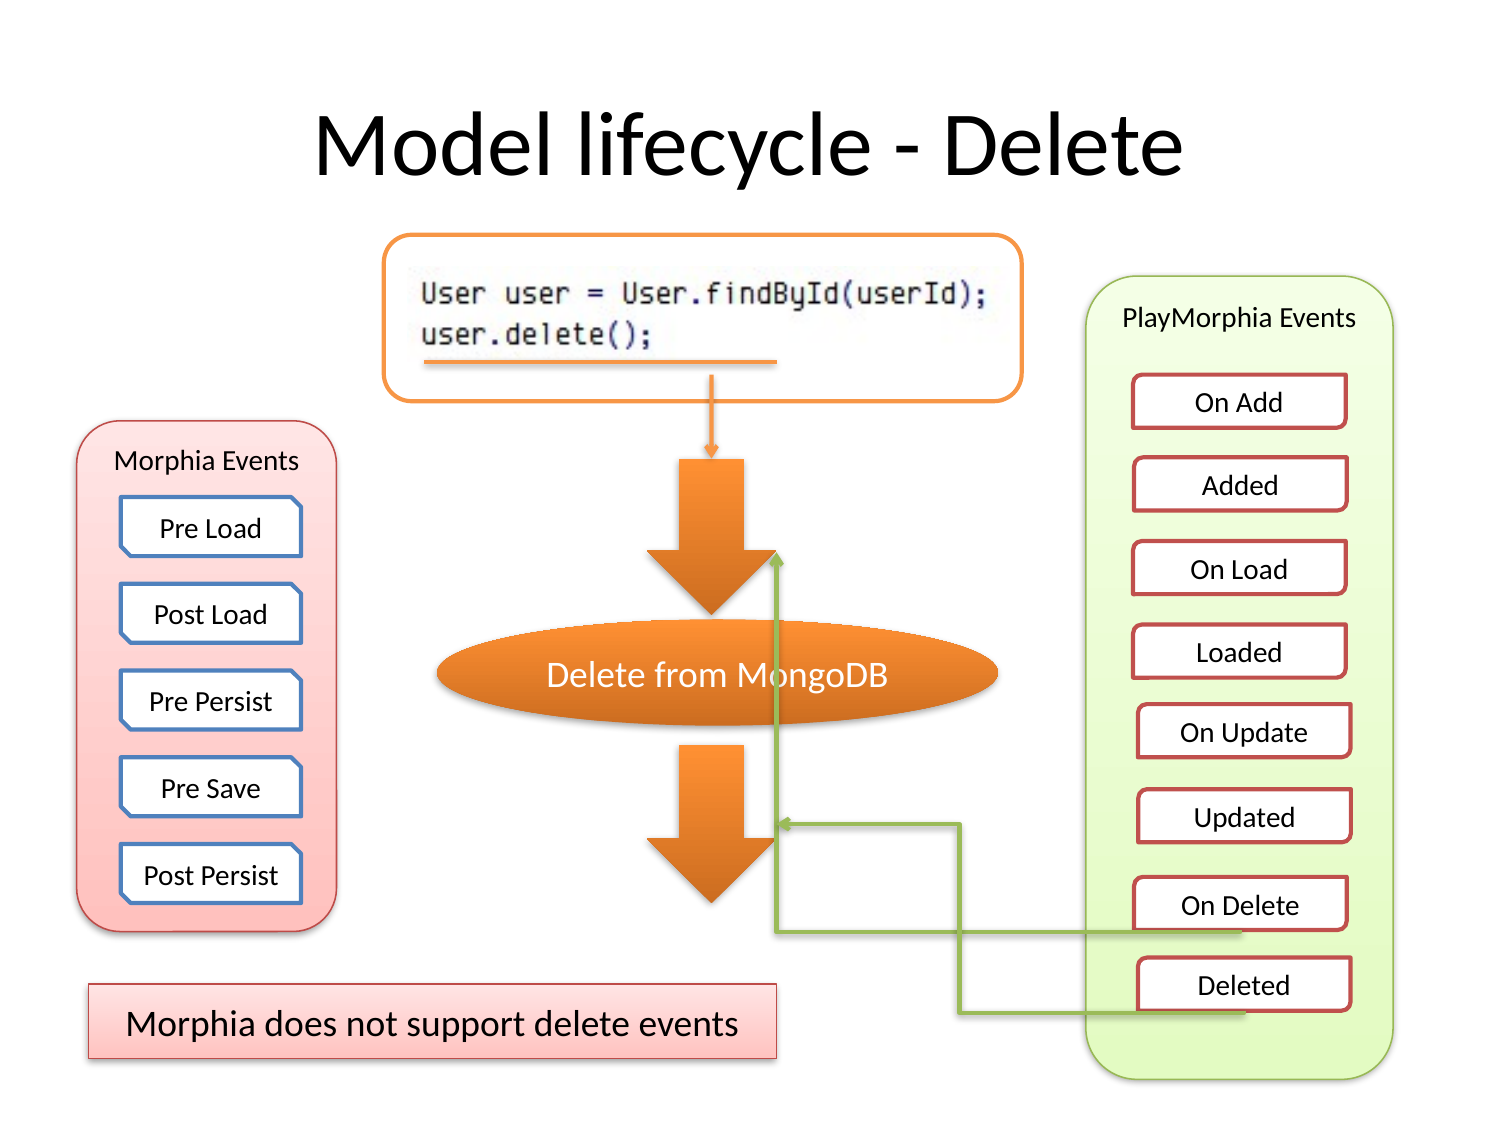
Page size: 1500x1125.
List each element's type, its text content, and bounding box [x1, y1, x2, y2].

text_box PlayMorphia Events [1085, 275, 1394, 1081]
text_box Loaded [1138, 622, 1348, 680]
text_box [776, 838, 1139, 985]
text_box On Update [1138, 702, 1353, 760]
text_box On Load [1130, 538, 1348, 597]
text_box [646, 458, 775, 616]
text_box Deleted [1135, 955, 1353, 1013]
text_box Delete from MongoDB [437, 619, 769, 726]
picture [407, 265, 1010, 362]
text_box [381, 232, 1024, 404]
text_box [776, 551, 1135, 837]
text_box Added [1131, 455, 1349, 513]
title Model lifecycle - Delete [75, 45, 1425, 233]
text_box Updated [1138, 787, 1353, 845]
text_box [76, 420, 337, 932]
text_box Morphia does not support delete events [88, 983, 777, 1059]
text_box On Delete [1143, 874, 1349, 933]
text_box On Add [1130, 372, 1348, 430]
text_box [646, 744, 769, 904]
